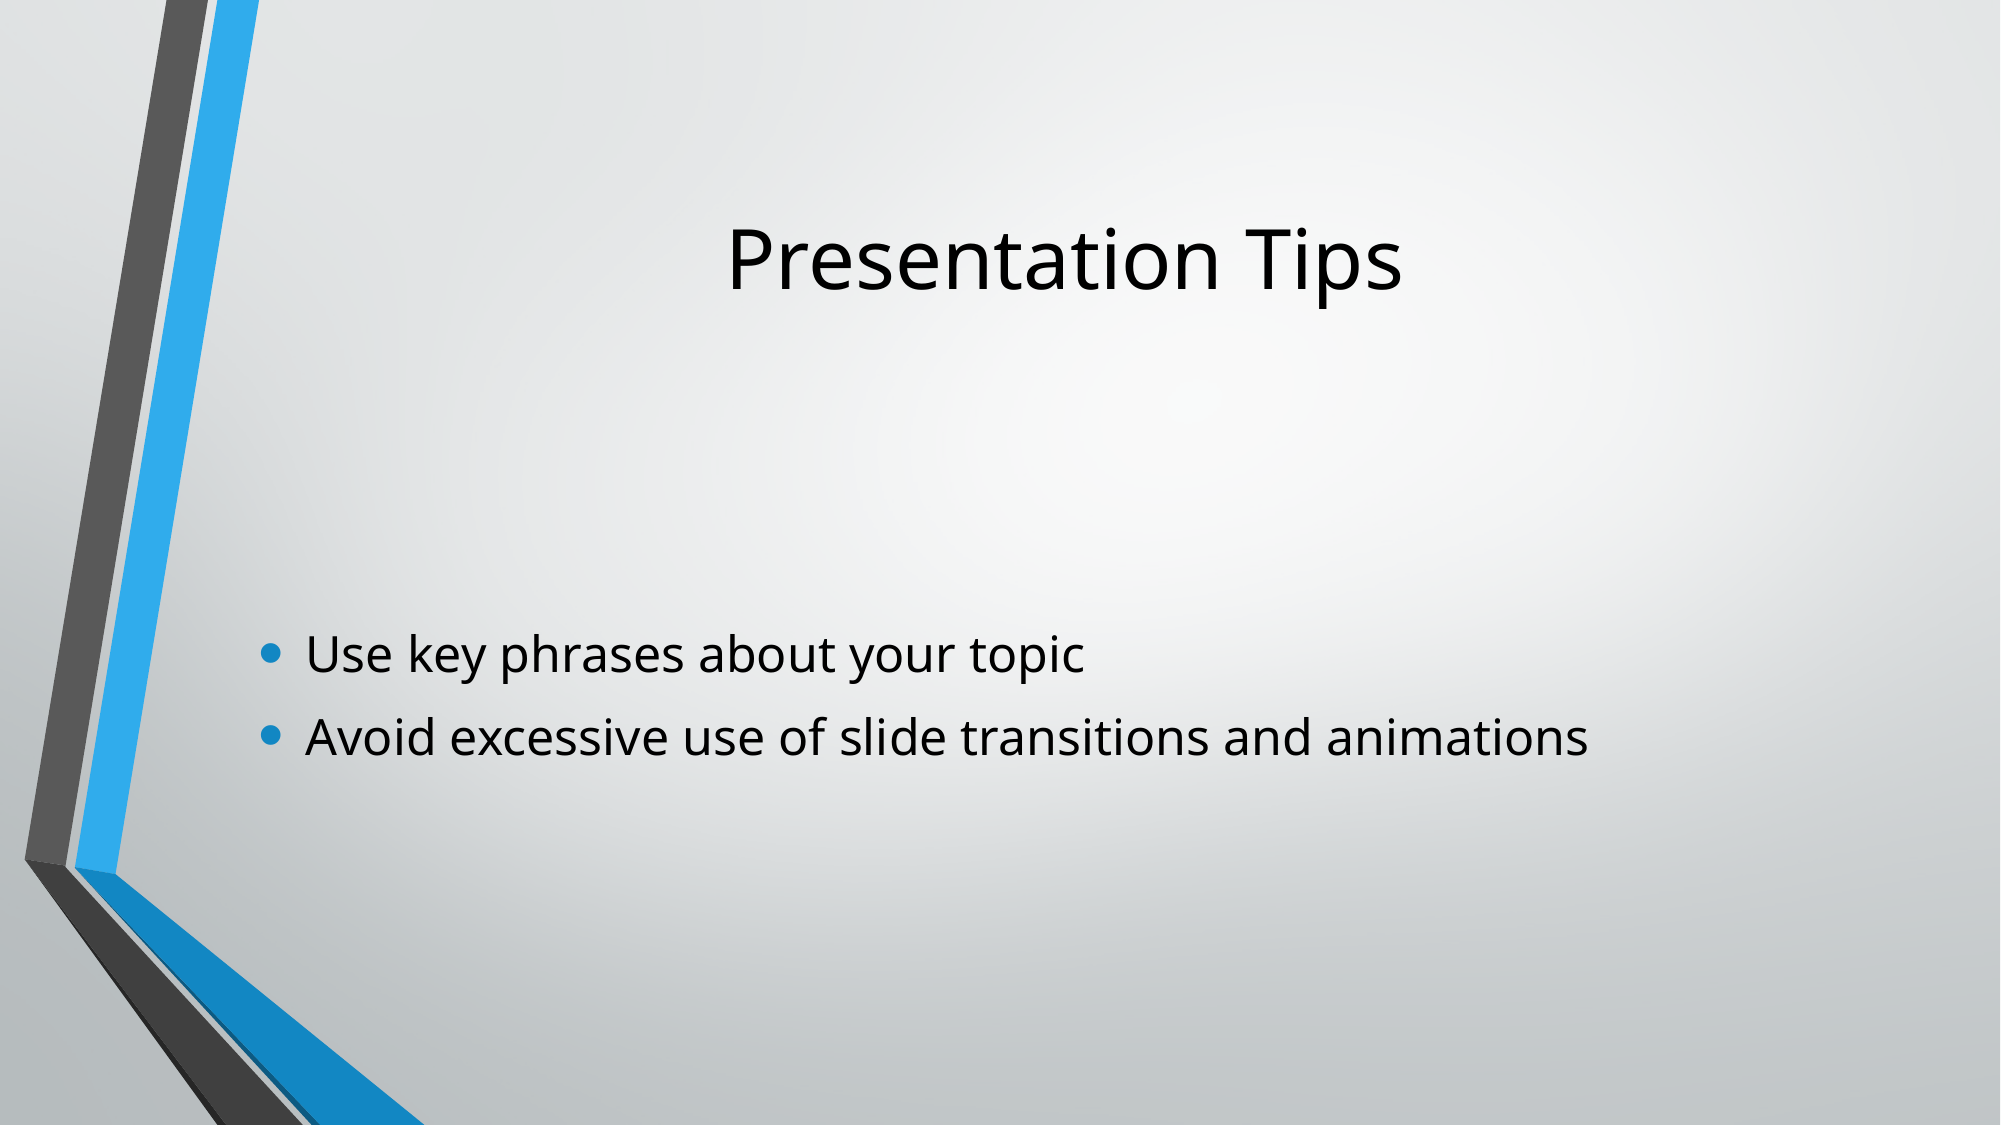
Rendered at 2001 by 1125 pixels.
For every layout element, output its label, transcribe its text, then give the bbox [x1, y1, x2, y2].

title Presentation Tips [243, 112, 1887, 400]
list Use key phrases about your topic Avoid excessive use of slide transitions and animations [243, 437, 1887, 950]
